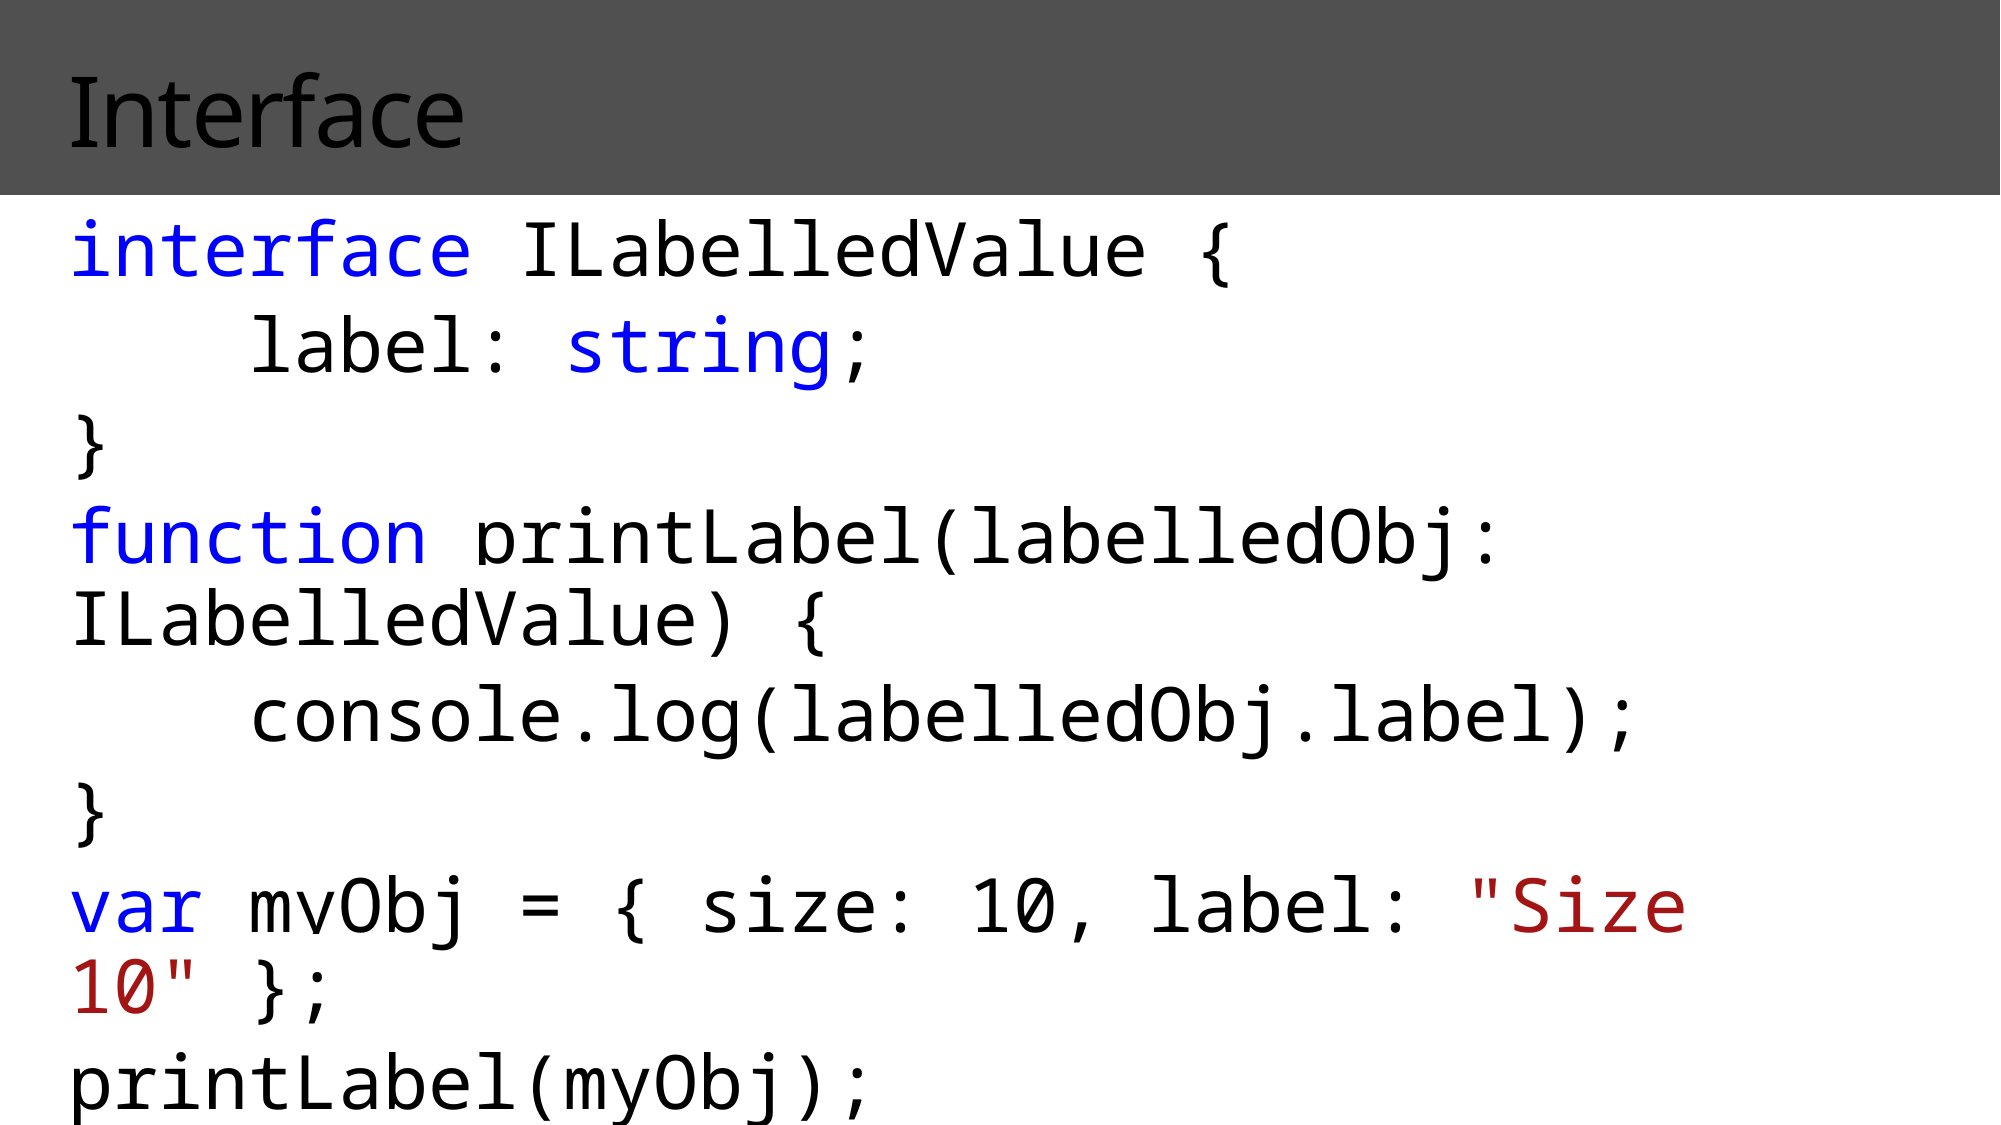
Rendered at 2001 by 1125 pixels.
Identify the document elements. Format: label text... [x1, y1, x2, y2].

title Interface [44, 47, 1957, 196]
list interface ILabelledValue { label: string; } function printLabel(labelledObj: ILabelledValue) { console.log(labelledObj.label); } var myObj = { size: 10, label: "Size 10" }; printLabel(myObj); [44, 196, 1956, 1090]
